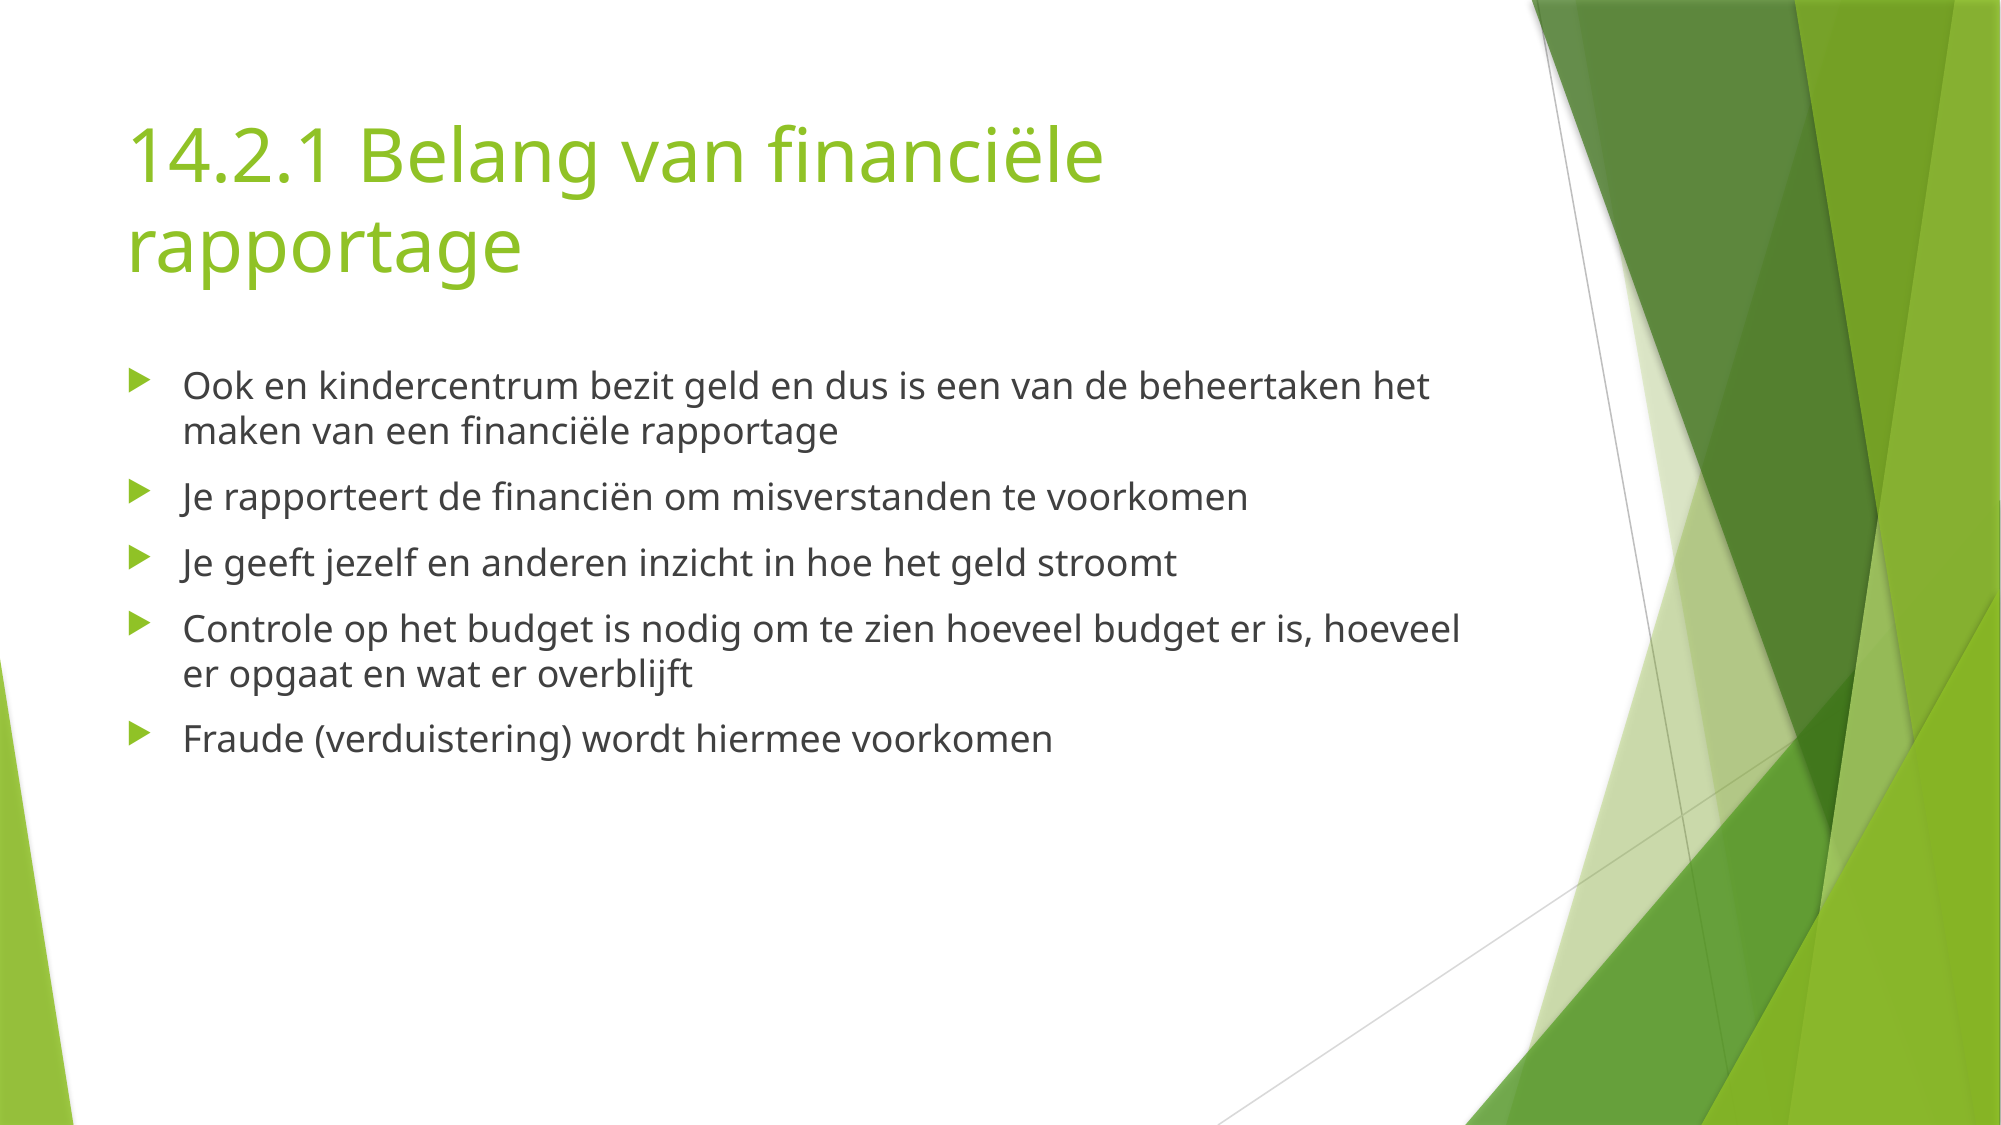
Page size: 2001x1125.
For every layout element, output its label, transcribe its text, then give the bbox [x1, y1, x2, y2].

title 14.2.1 Belang van financiële rapportage [111, 99, 1522, 317]
list Ook en kindercentrum bezit geld en dus is een van de beheertaken het maken van een financiële rapportage Je rapporteert de financiën om misverstanden te voorkomen Je geeft jezelf en anderen inzicht in hoe het geld stroomt Controle op het budget is nodig om te zien hoeveel budget er is, hoeveel er opgaat en wat er overblijft Fraude (verduistering) wordt hiermee voorkomen [111, 354, 1522, 992]
